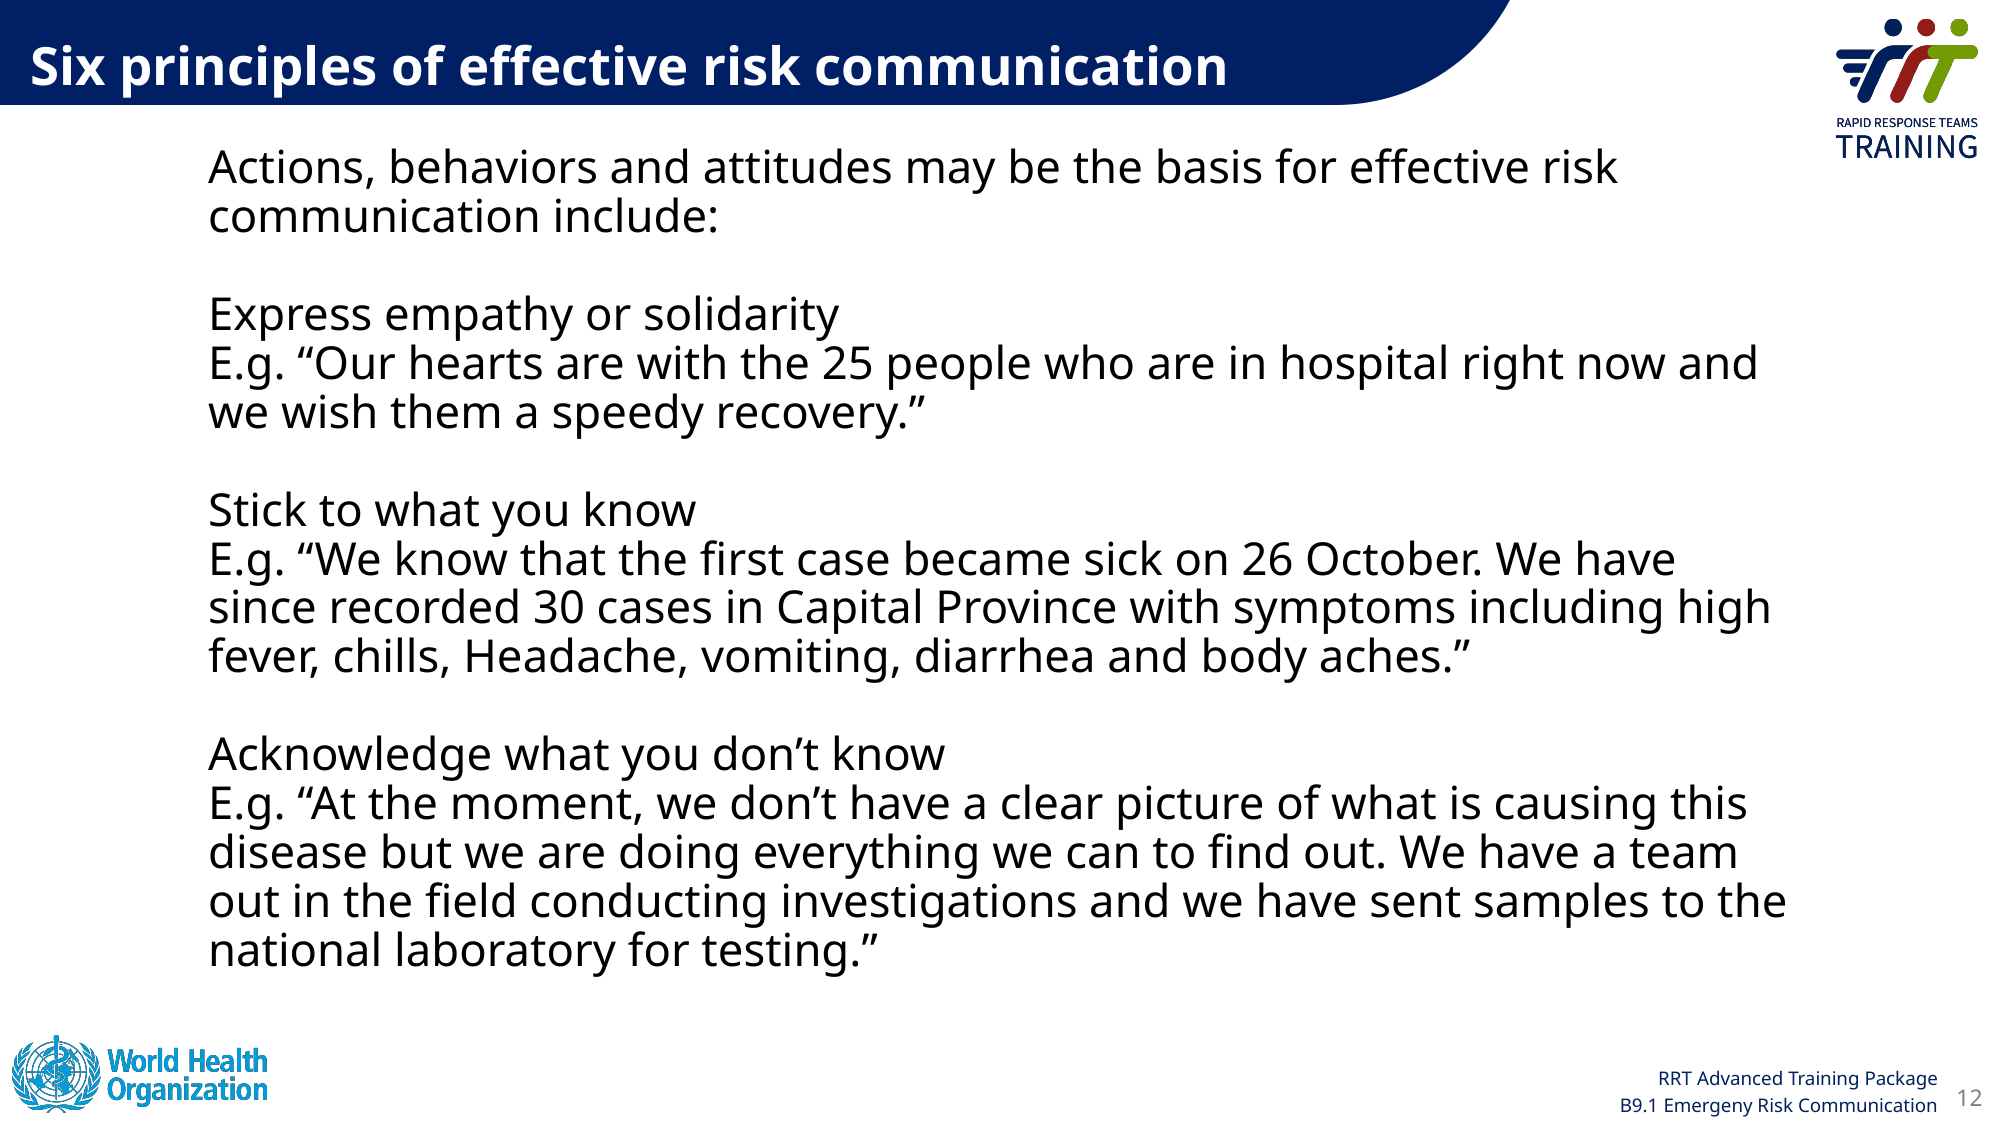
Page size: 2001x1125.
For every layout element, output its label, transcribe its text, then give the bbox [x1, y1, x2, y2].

picture [22, 1062, 26, 1077]
picture [24, 1054, 36, 1087]
picture [12, 1083, 48, 1113]
picture [0, 0, 1533, 105]
picture [1835, 19, 1978, 167]
list Actions, behaviors and attitudes may be the basis for effective risk communication include: Express empathy or solidarity E.g. “Our hearts are with the 25 people who are in hospital right now and we wish them a speedy recovery.” Stick to what you know E.g. “We know that the first case became sick on 26 October. We have since recorded 30 cases in Capital Province with symptoms including high fever, chills, Headache, vomiting, diarrhea and body aches.” Acknowledge what you don’t know E.g. “At the moment, we don’t have a clear picture of what is causing this disease but we are doing everything we can to find out. We have a team out in the field conducting investigations and we have sent samples to the national laboratory for testing.” [200, 136, 1800, 989]
picture [50, 1108, 62, 1113]
picture [59, 1035, 267, 1113]
picture [46, 1056, 54, 1062]
picture [12, 1035, 54, 1068]
picture [36, 1088, 78, 1105]
picture [71, 1053, 90, 1091]
picture [30, 1083, 37, 1091]
picture [40, 1062, 47, 1070]
picture [34, 1054, 43, 1078]
text_box Six principles of effective risk communication [22, 15, 1490, 122]
